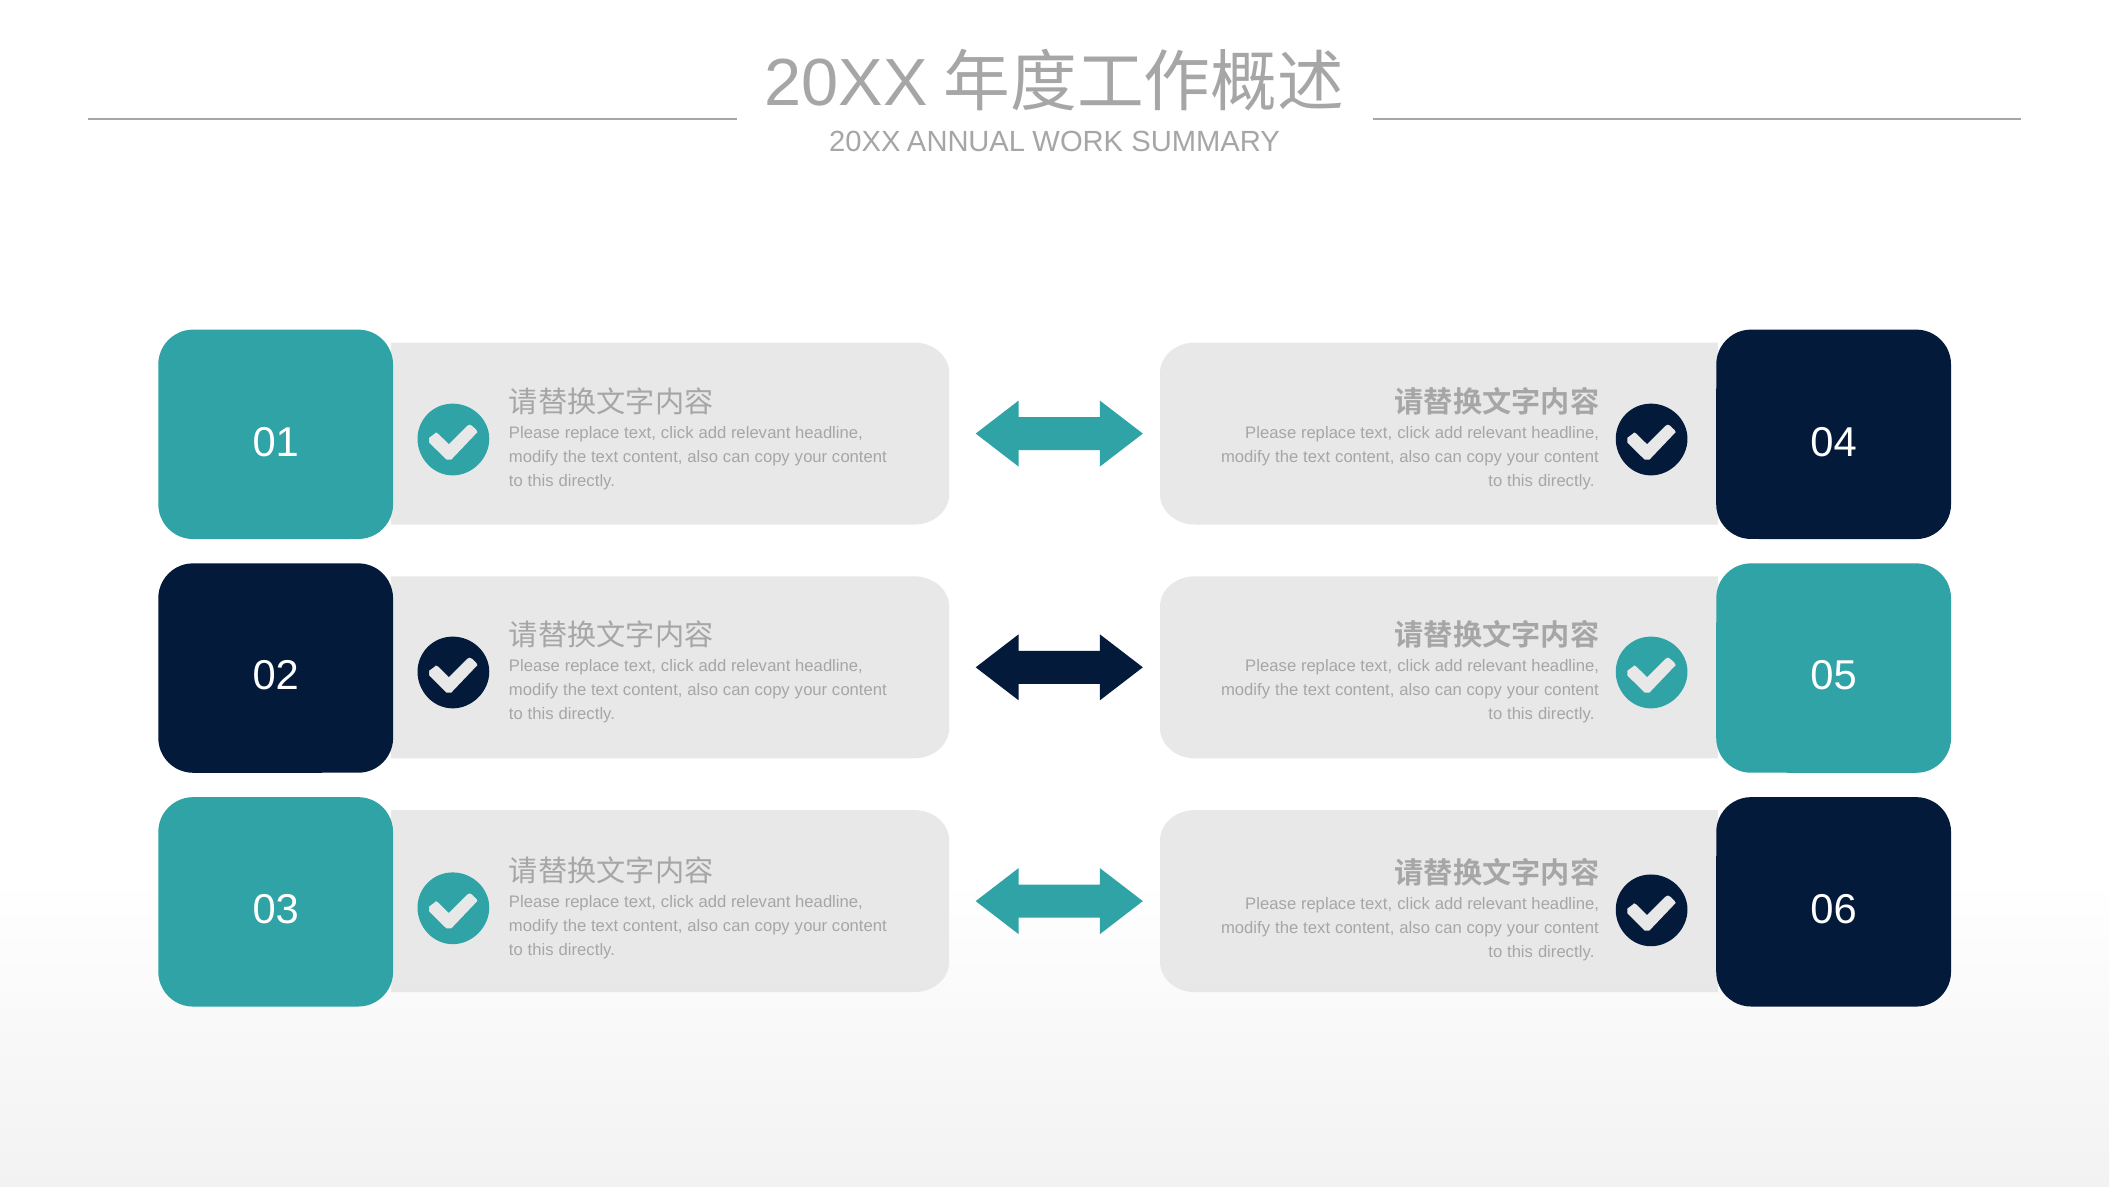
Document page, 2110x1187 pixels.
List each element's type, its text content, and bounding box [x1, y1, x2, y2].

text_box 请替换文字内容 Please replace text, click add relevant headline, modify the text content, also can copy your content to this directly. [508, 376, 897, 490]
text_box [1158, 809, 1720, 994]
text_box 请替换文字内容 Please replace text, click add relevant headline, modify the text content, also can copy your content to this directly. [1211, 609, 1600, 723]
text_box [974, 632, 1145, 703]
text_box [417, 636, 490, 709]
text_box 20XX年度工作概述 [730, 38, 1379, 119]
text_box [1615, 874, 1688, 947]
text_box 20XX ANNUAL WORK SUMMARY [824, 122, 1285, 158]
text_box [1615, 403, 1688, 476]
text_box [974, 865, 1145, 937]
text_box 06 [1715, 796, 1953, 1008]
text_box [1615, 636, 1688, 709]
text_box [417, 872, 490, 945]
text_box 请替换文字内容 Please replace text, click add relevant headline, modify the text content, also can copy your content to this directly. [508, 609, 897, 723]
text_box 03 [157, 796, 395, 1008]
text_box 02 [157, 562, 395, 774]
text_box [1158, 575, 1720, 760]
text_box 请替换文字内容 Please replace text, click add relevant headline, modify the text content, also can copy your content to this directly. [1211, 847, 1600, 961]
text_box [1158, 341, 1720, 526]
text_box [417, 403, 490, 476]
text_box 请替换文字内容 Please replace text, click add relevant headline, modify the text content, also can copy your content to this directly. [1211, 376, 1600, 490]
text_box [390, 341, 951, 526]
text_box 04 [1715, 328, 1953, 541]
text_box [390, 809, 951, 994]
text_box [974, 398, 1145, 469]
text_box 05 [1715, 562, 1953, 774]
text_box 01 [157, 328, 395, 541]
text_box [390, 575, 951, 760]
text_box 请替换文字内容 Please replace text, click add relevant headline, modify the text content, also can copy your content to this directly. [508, 844, 897, 959]
